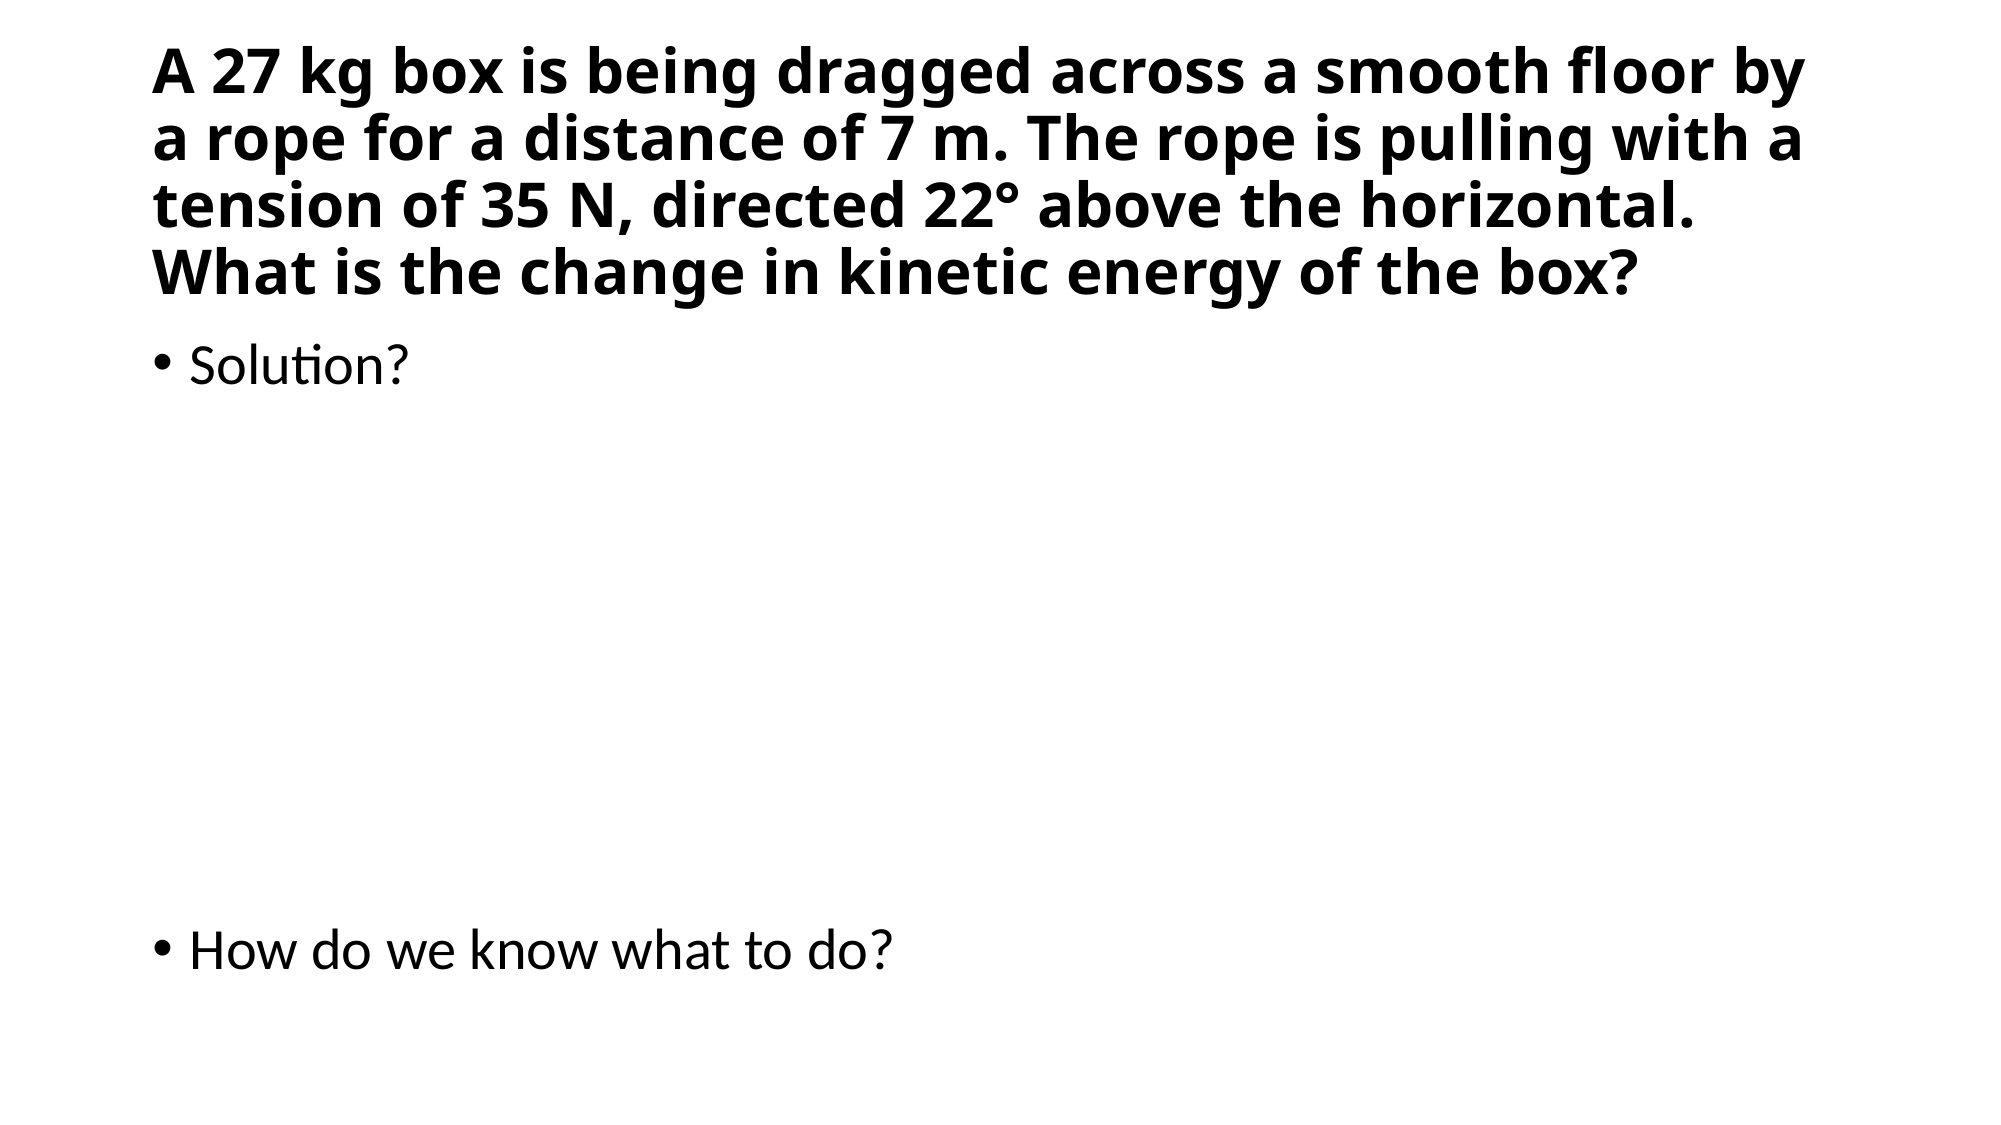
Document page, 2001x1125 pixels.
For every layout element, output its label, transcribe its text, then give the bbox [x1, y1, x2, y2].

list Solution? How do we know what to do? [137, 326, 1863, 1050]
title A 27 kg box is being dragged across a smooth floor by a rope for a distance of 7 m. The rope is pulling with a tension of 35 N, directed 22° above the horizontal. What is the change in kinetic energy of the box? [137, 29, 1863, 326]
